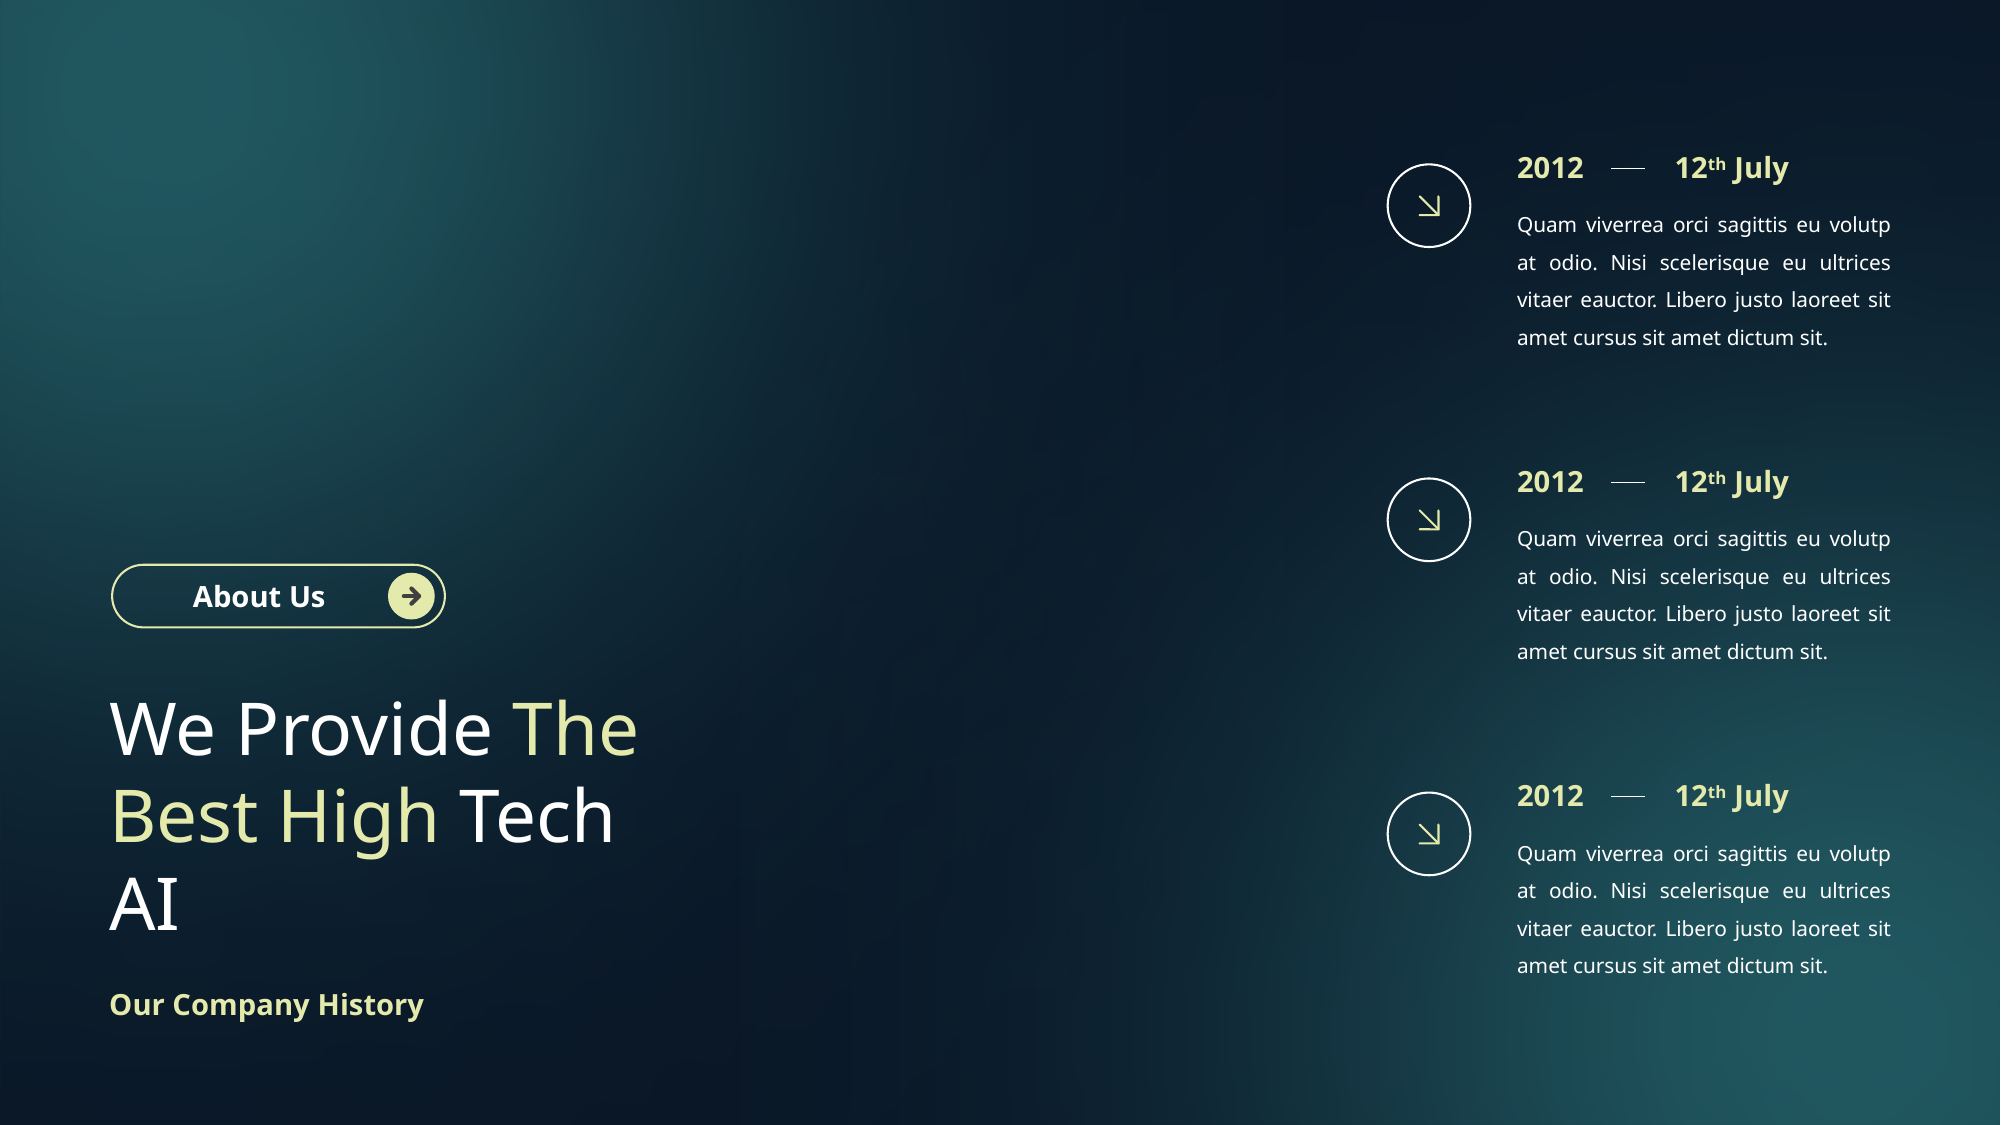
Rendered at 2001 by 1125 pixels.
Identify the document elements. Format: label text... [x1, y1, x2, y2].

text_box 2012 [1502, 142, 1612, 192]
text_box 12th July [1659, 770, 1850, 820]
text_box Quam viverrea orci sagittis eu volutp at odio. Nisi scelerisque eu ultrices vitaer eauctor. Libero justo laoreet sit amet cursus sit amet dictum sit. [1502, 506, 1906, 671]
text_box Quam viverrea orci sagittis eu volutp at odio. Nisi scelerisque eu ultrices vitaer eauctor. Libero justo laoreet sit amet cursus sit amet dictum sit. [1502, 192, 1906, 357]
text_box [1387, 164, 1471, 248]
text_box [111, 563, 446, 629]
text_box Our Company History [94, 979, 479, 1029]
text_box 2012 [1502, 770, 1612, 820]
text_box Quam viverrea orci sagittis eu volutp at odio. Nisi scelerisque eu ultrices vitaer eauctor. Libero justo laoreet sit amet cursus sit amet dictum sit. [1502, 820, 1906, 985]
text_box 2012 [1502, 456, 1612, 506]
text_box About Us [130, 570, 388, 621]
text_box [1387, 792, 1471, 876]
text_box 12th July [1659, 142, 1850, 192]
picture [0, 0, 2000, 1125]
text_box We Provide The Best High Tech AI [94, 675, 678, 953]
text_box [387, 572, 435, 620]
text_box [1387, 478, 1471, 562]
text_box 12th July [1659, 456, 1850, 506]
